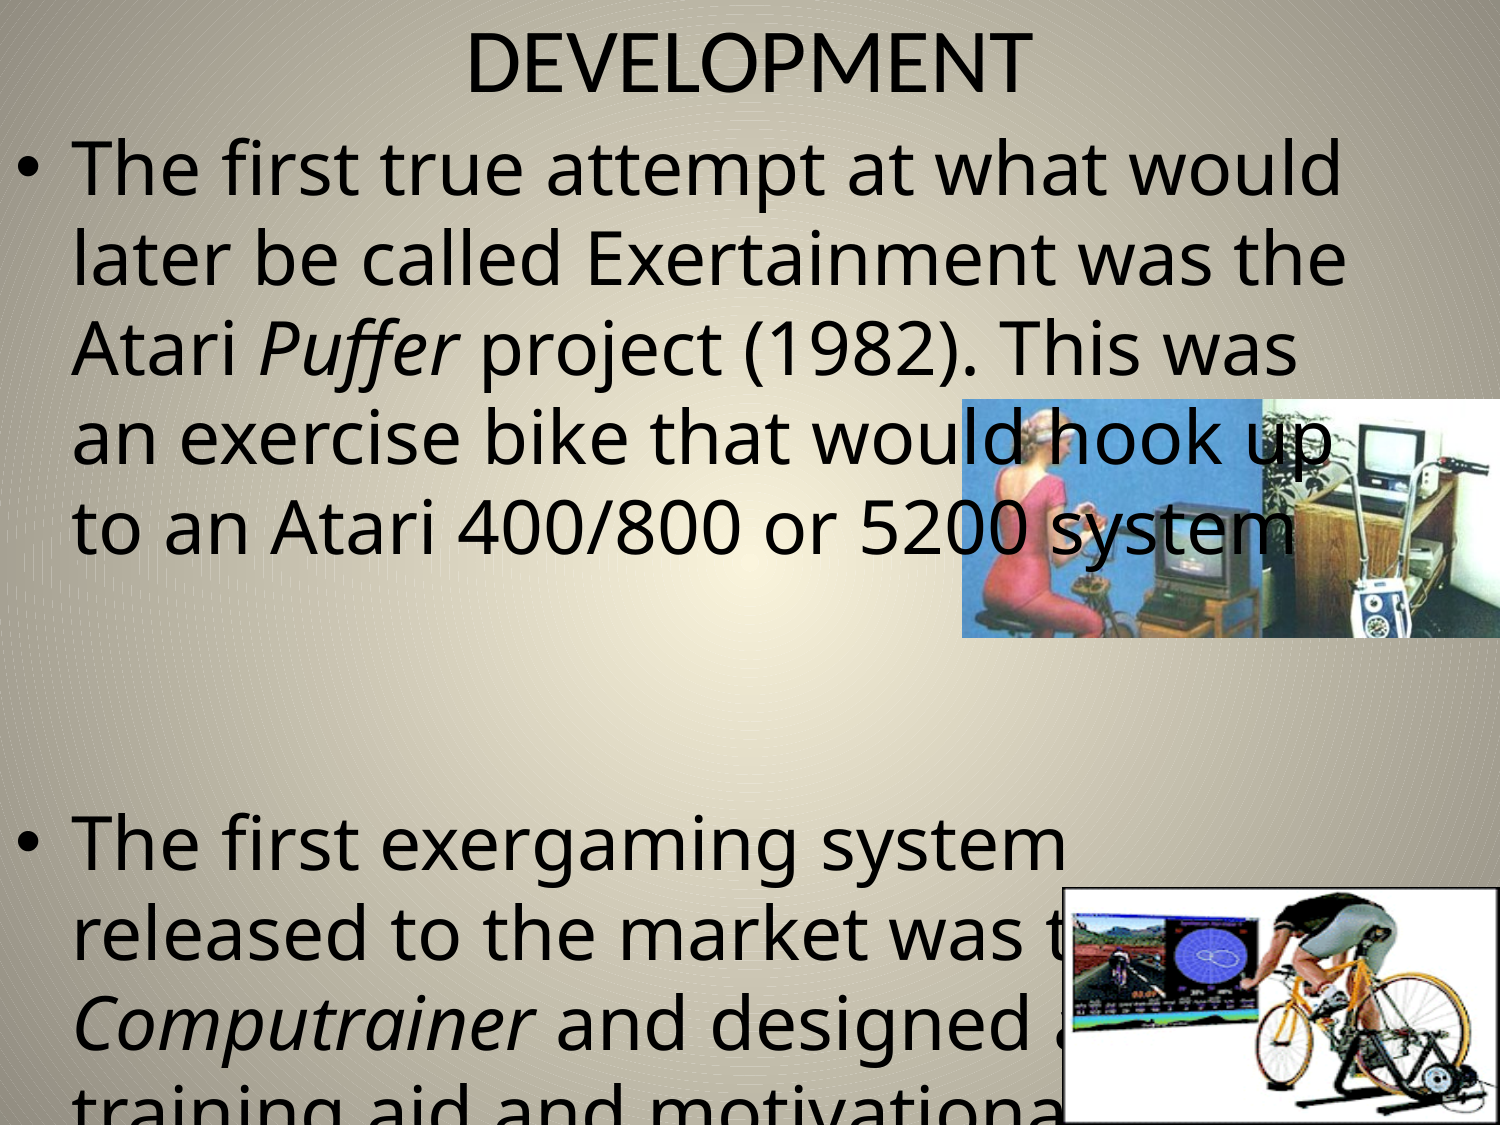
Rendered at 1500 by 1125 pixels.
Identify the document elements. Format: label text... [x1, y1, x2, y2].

list The first true attempt at what would later be called Exertainment was the Atari Puffer project (1982). This was an exercise bike that would hook up to an Atari 400/800 or 5200 system The first exergaming system released to the market was the 1986 Computrainer and designed as a training aid and motivational tool [0, 112, 1375, 1125]
picture [962, 399, 1500, 638]
title DEVELOPMENT [75, 0, 1425, 150]
picture [1062, 887, 1500, 1125]
